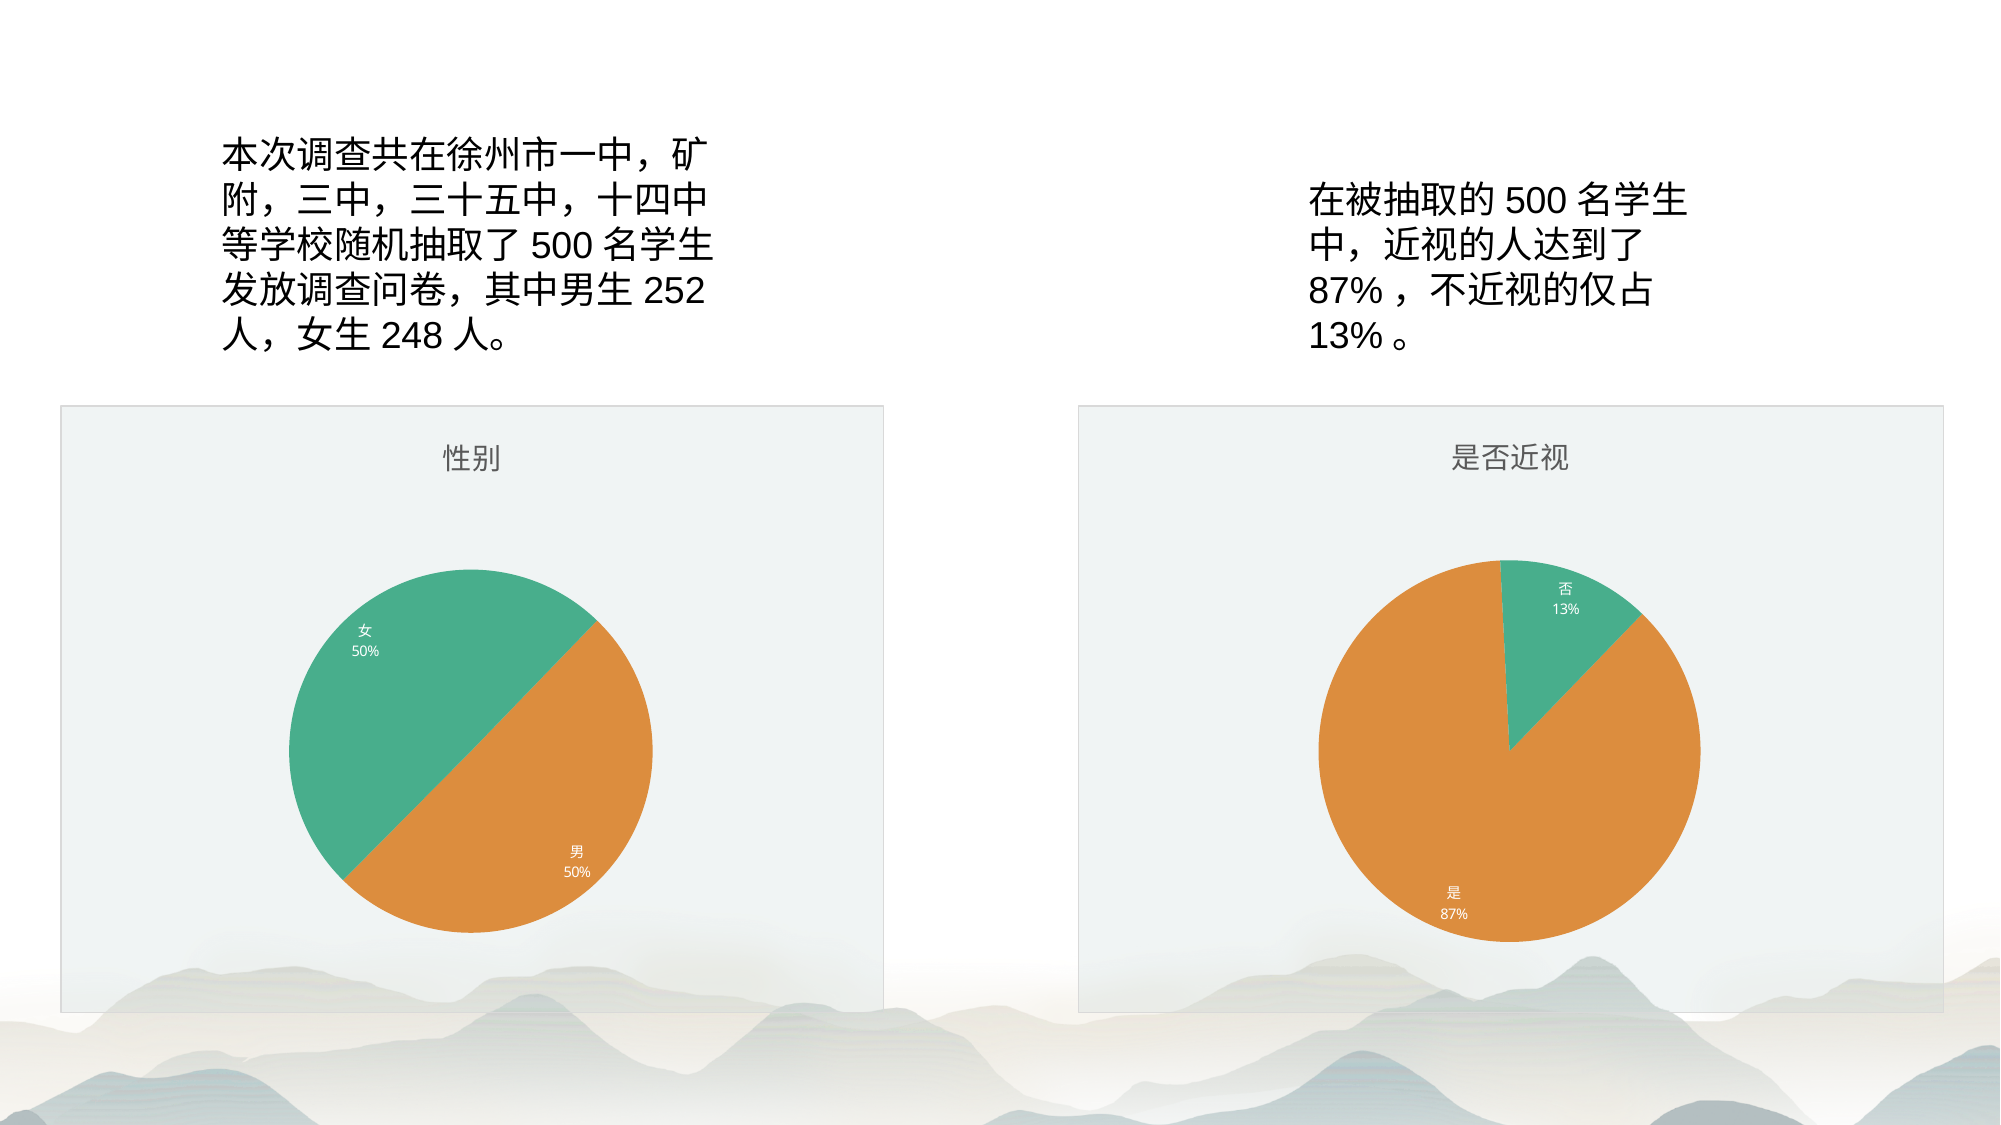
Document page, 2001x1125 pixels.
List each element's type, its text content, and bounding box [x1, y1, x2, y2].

text_box 在被抽取的500名学生中，近视的人达到了87%，不近视的仅占13%。 [1293, 168, 1729, 364]
picture [0, 420, 2000, 1125]
text_box 本次调查共在徐州市一中，矿附，三中，三十五中，十四中等学校随机抽取了500名学生发放调查问卷，其中男生252人，女生248人。 [207, 123, 738, 364]
chart [1077, 405, 1945, 1014]
chart [59, 405, 885, 1014]
